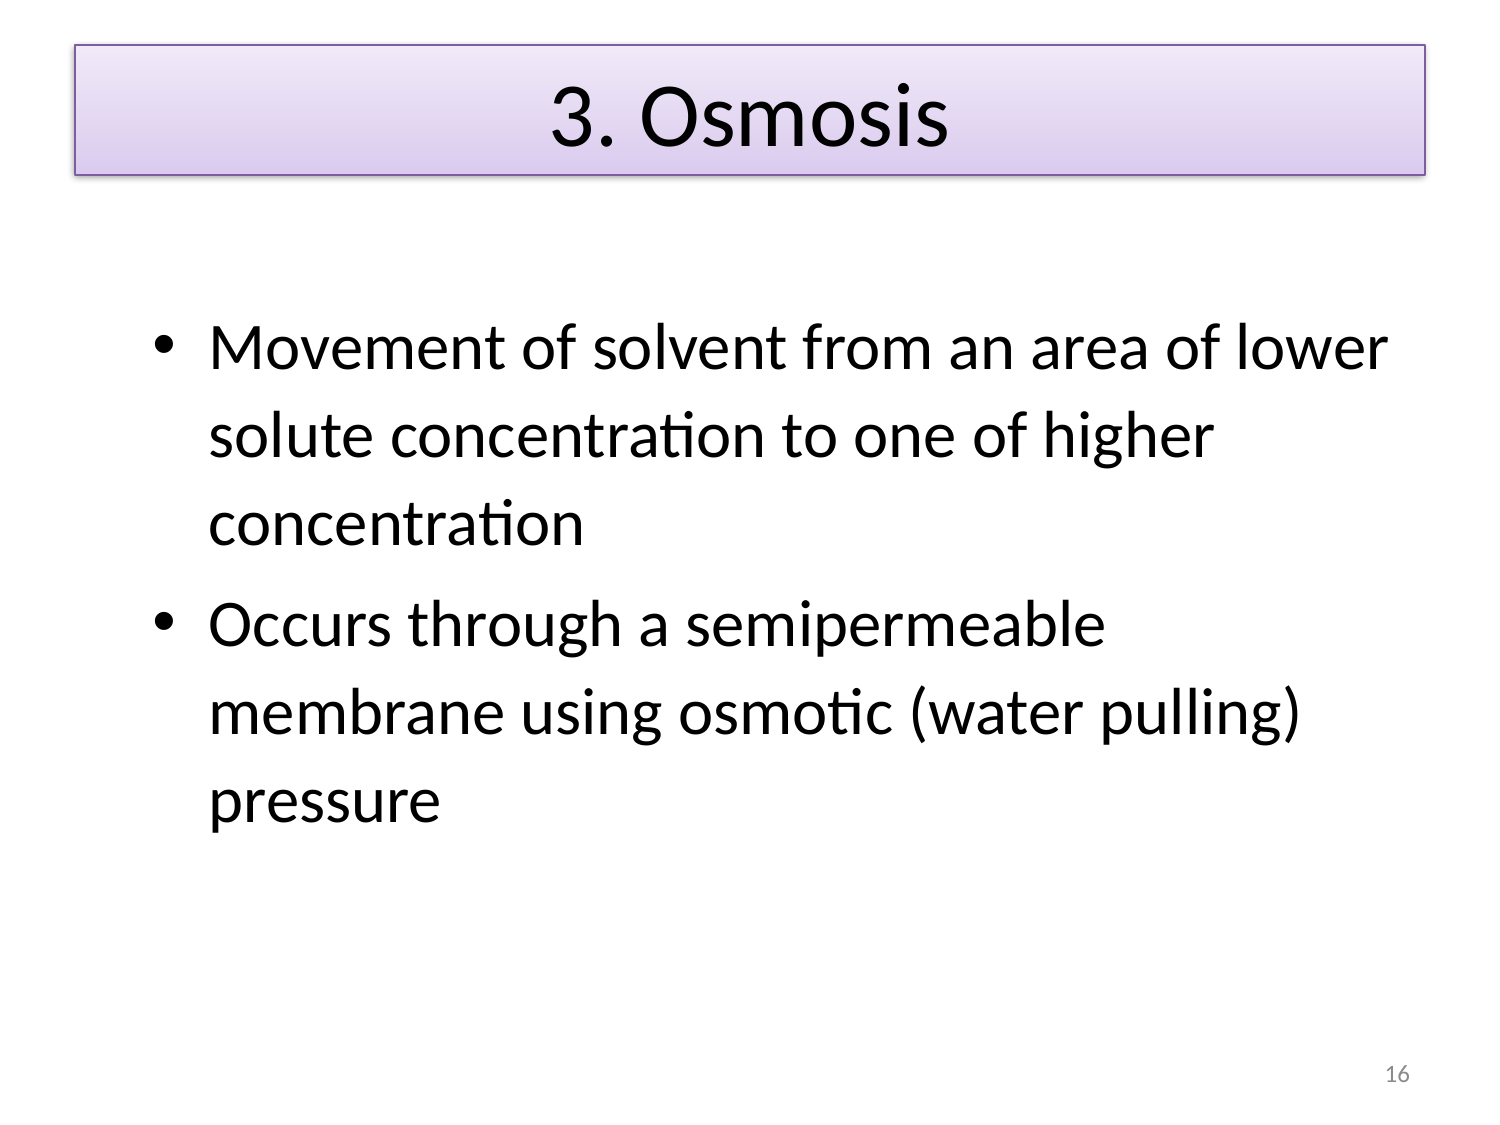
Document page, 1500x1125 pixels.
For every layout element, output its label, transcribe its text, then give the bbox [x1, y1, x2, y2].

list Movement of solvent from an area of lower solute concentration to one of higher concentration Occurs through a semipermeable membrane using osmotic (water pulling) pressure [137, 287, 1413, 1013]
slide_number 16 [1074, 1042, 1425, 1103]
title 3. Osmosis [74, 44, 1426, 176]
